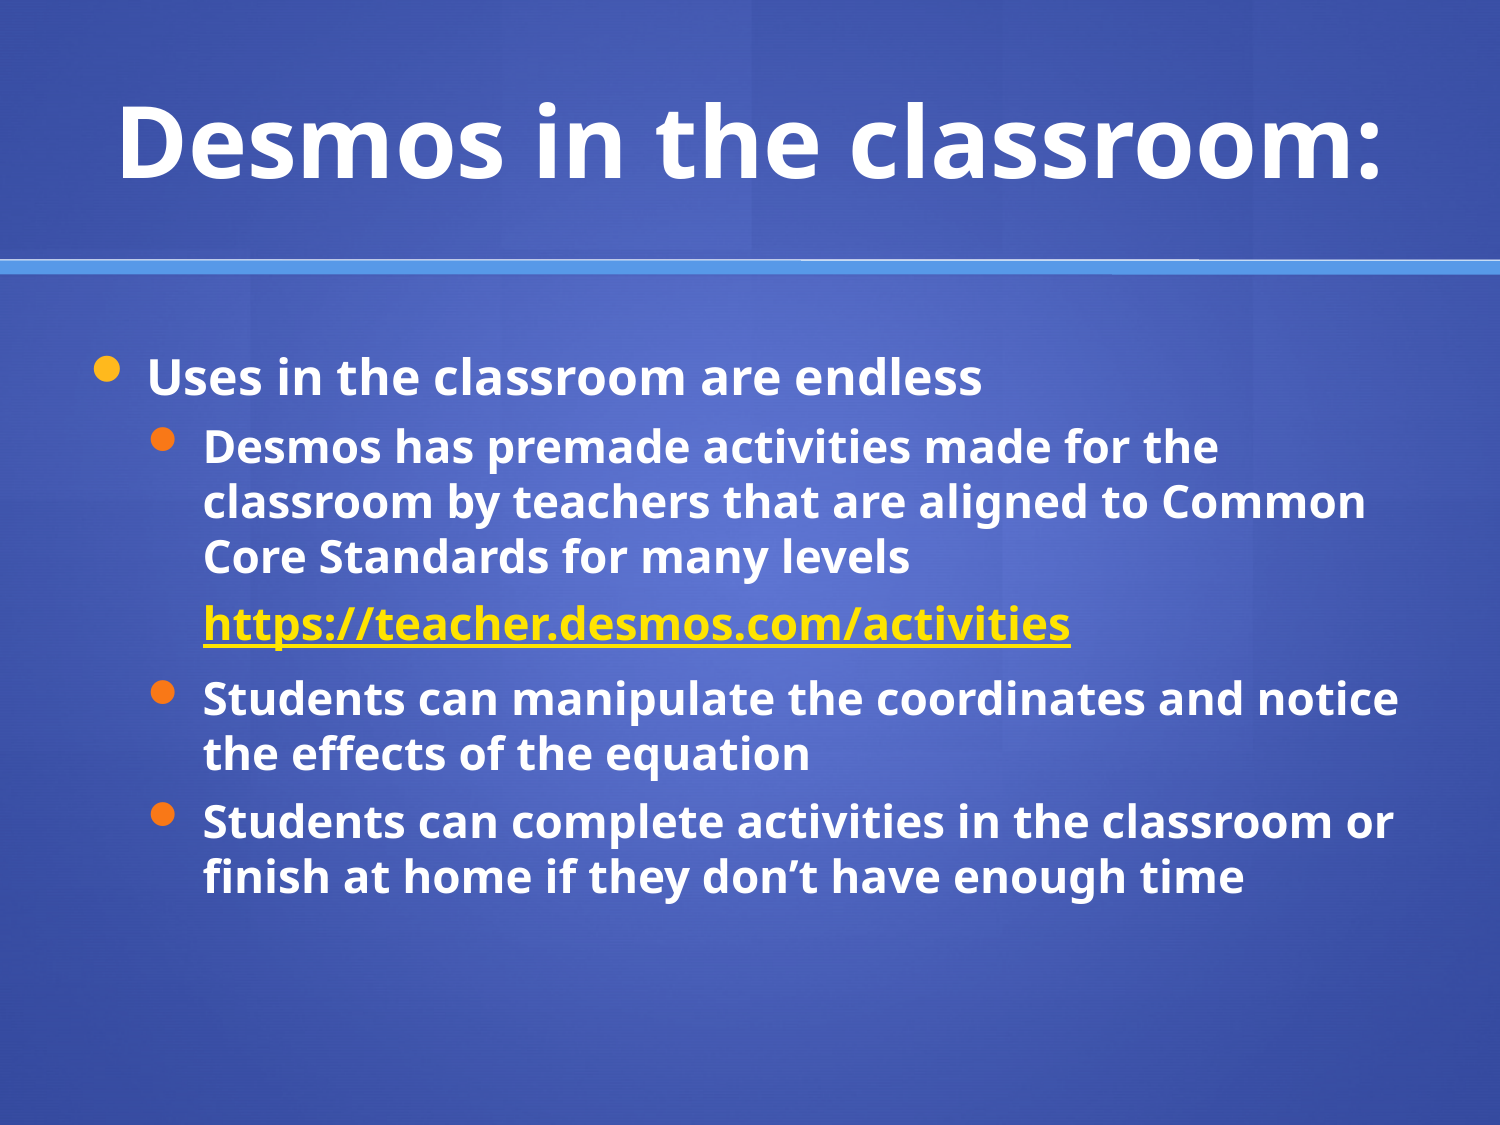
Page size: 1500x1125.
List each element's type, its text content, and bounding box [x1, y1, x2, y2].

list Uses in the classroom are endless Desmos has premade activities made for the classroom by teachers that are aligned to Common Core Standards for many levels https://teacher.desmos.com/activities Students can manipulate the coordinates and notice the effects of the equation Students can complete activities in the classroom or finish at home if they don’t have enough time [75, 337, 1425, 988]
title Desmos in the classroom: [75, 45, 1425, 233]
